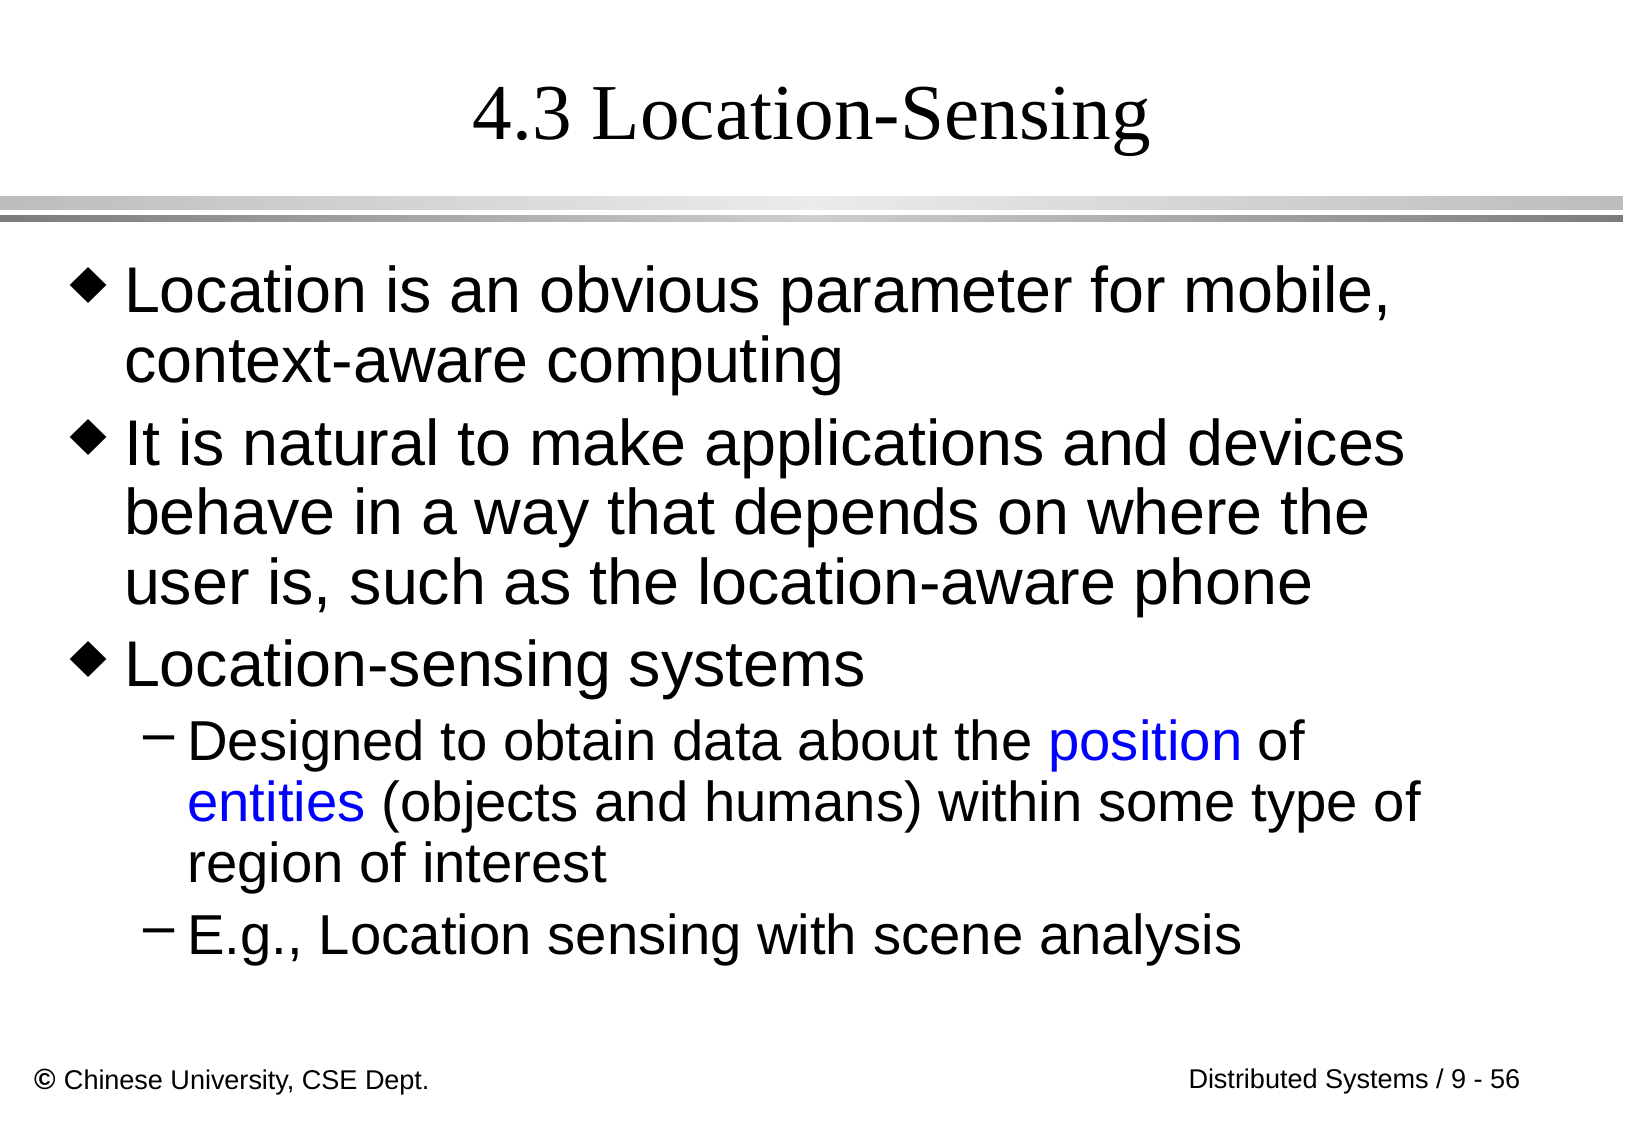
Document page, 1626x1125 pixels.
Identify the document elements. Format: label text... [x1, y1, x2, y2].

title 4.3 Location-Sensing [49, 62, 1576, 163]
list Location is an obvious parameter for mobile, context-aware computing It is natural to make applications and devices behave in a way that depends on where the user is, such as the location-aware phone Location-sensing systems Designed to obtain data about the position of entities (objects and humans) within some type of region of interest E.g., Location sensing with scene analysis [55, 249, 1488, 1076]
